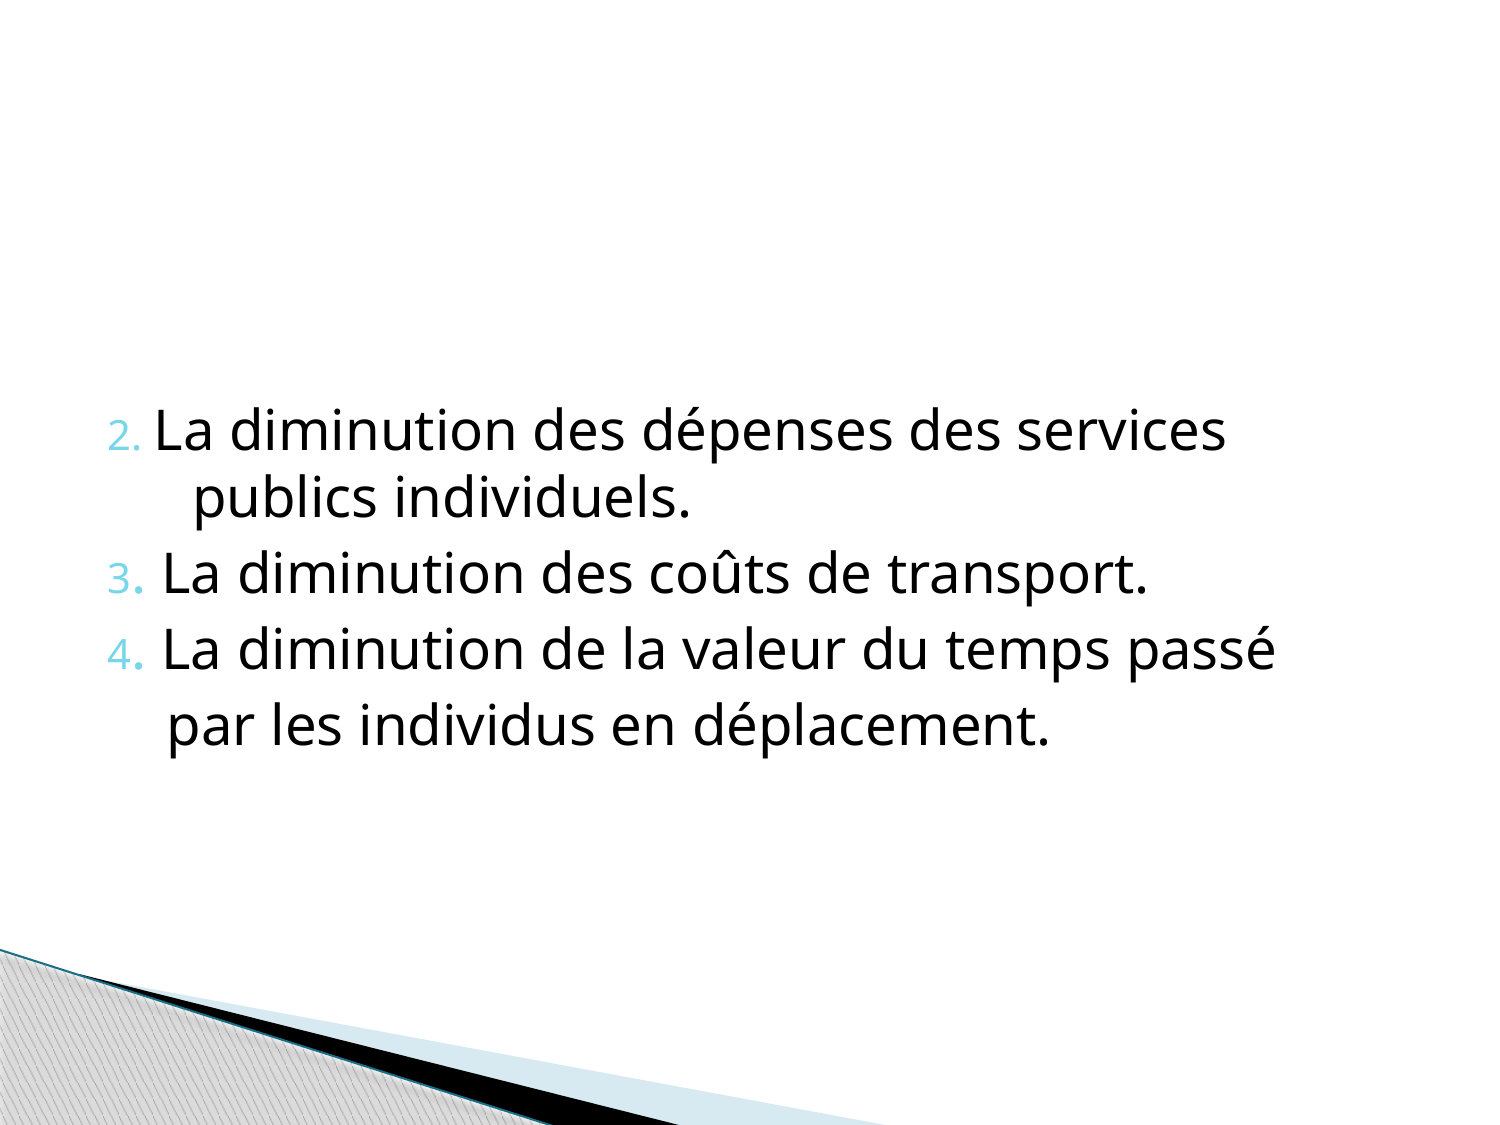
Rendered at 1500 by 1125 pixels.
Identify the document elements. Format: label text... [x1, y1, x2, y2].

list 2. La diminution des dépenses des services publics individuels. 3. La diminution des coûts de transport. 4. La diminution de la valeur du temps passé par les individus en déplacement. [75, 386, 1425, 986]
